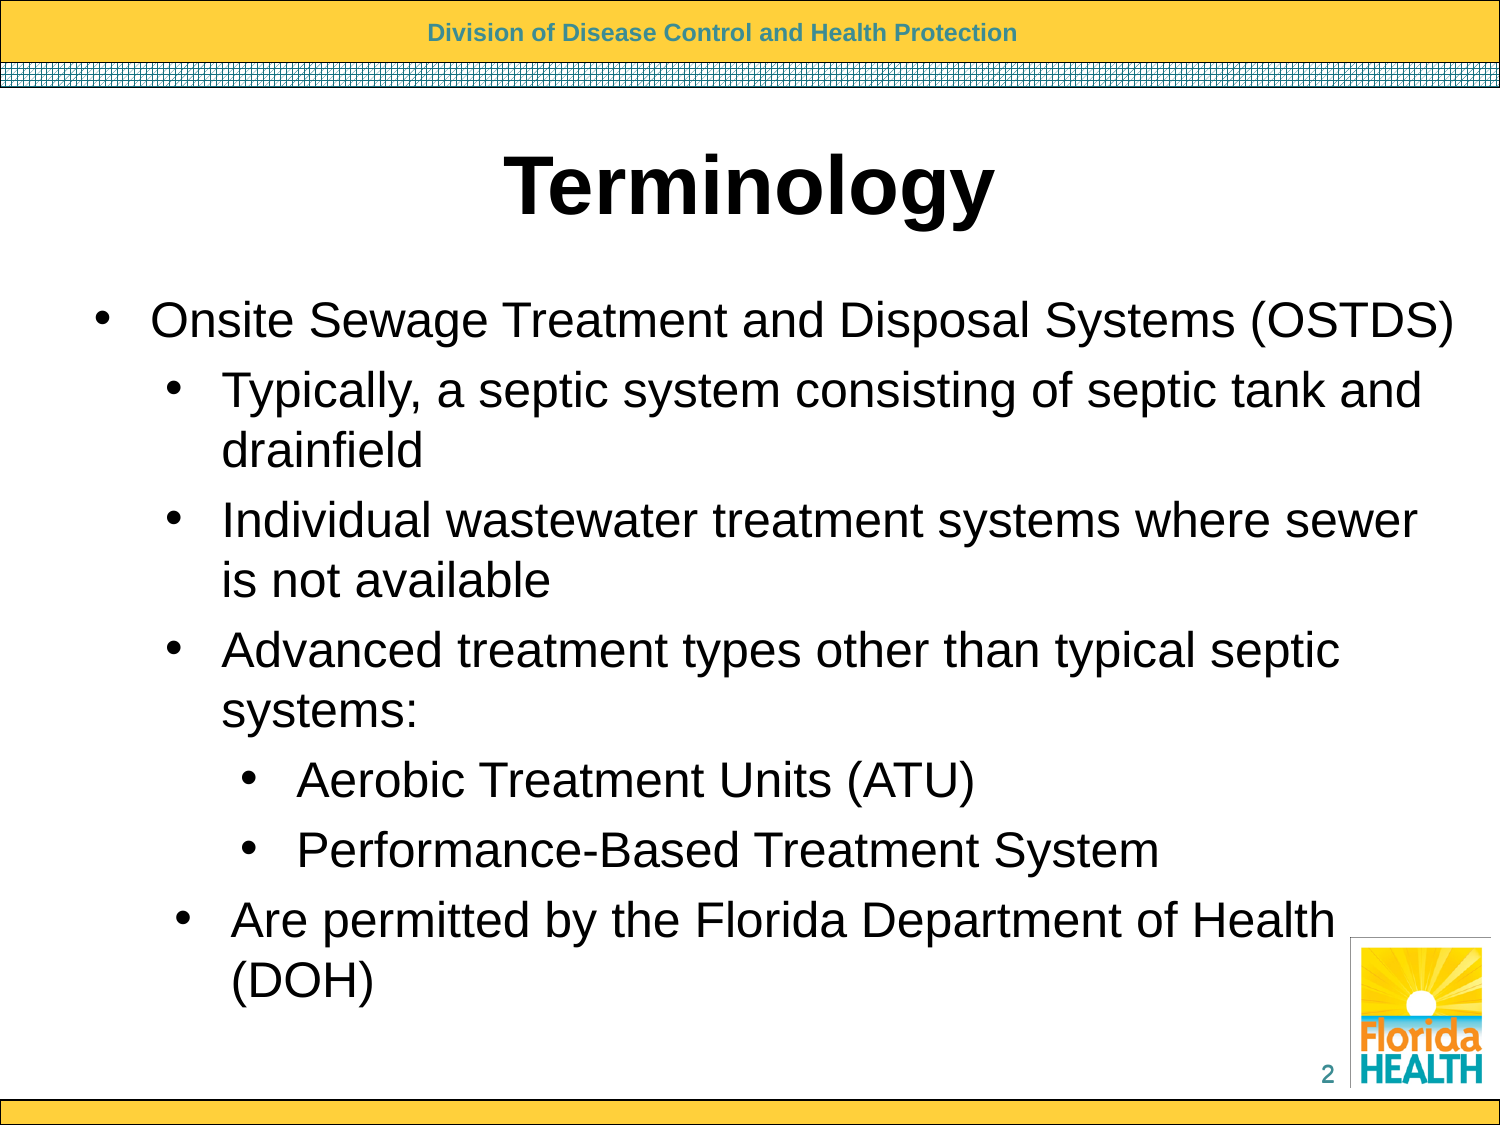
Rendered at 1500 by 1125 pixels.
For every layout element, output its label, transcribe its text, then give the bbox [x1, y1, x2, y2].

slide_number 2 [1074, 1042, 1350, 1103]
picture [1350, 937, 1491, 1088]
list Onsite Sewage Treatment and Disposal Systems (OSTDS) Typically, a septic system consisting of septic tank and drainfield Individual wastewater treatment systems where sewer is not available Advanced treatment types other than typical septic systems: Aerobic Treatment Units (ATU) Performance-Based Treatment System Are permitted by the Florida Department of Health (DOH) [75, 279, 1475, 1038]
title Terminology [75, 87, 1425, 275]
